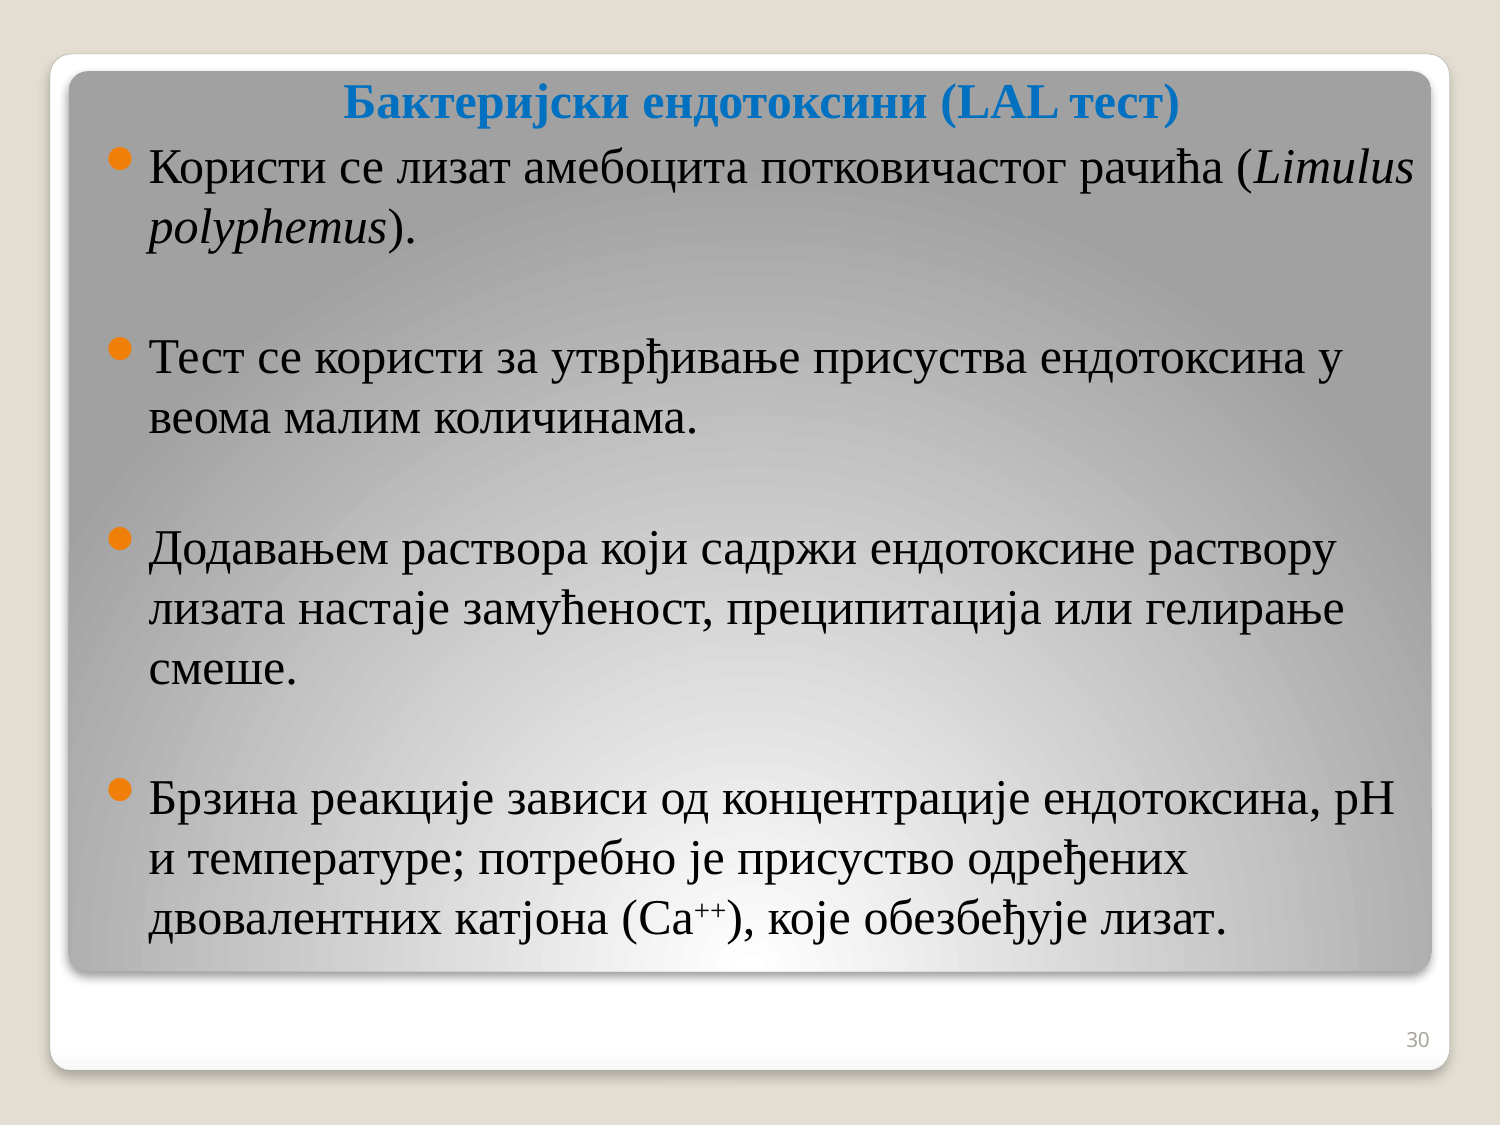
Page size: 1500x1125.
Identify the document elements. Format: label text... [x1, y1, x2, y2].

slide_number 30 [1369, 1002, 1445, 1063]
list Бактеријски ендотоксини (LAL тест) Користи се лизат амебоцита потковичастог рачића (Limulus polyphemus). Тест се користи за утврђивање присуства ендотоксина у веома малим количинама. Додавањем раствора који садржи ендотоксине раствору лизата настаје замућеност, преципитација или гелирање смеше. Брзина реакције зависи од концентрације ендотоксина, рН и температуре; потребно је присуство одређених двовалентних катјона (Ca++), које обезбеђује лизат. [75, 23, 1434, 1075]
